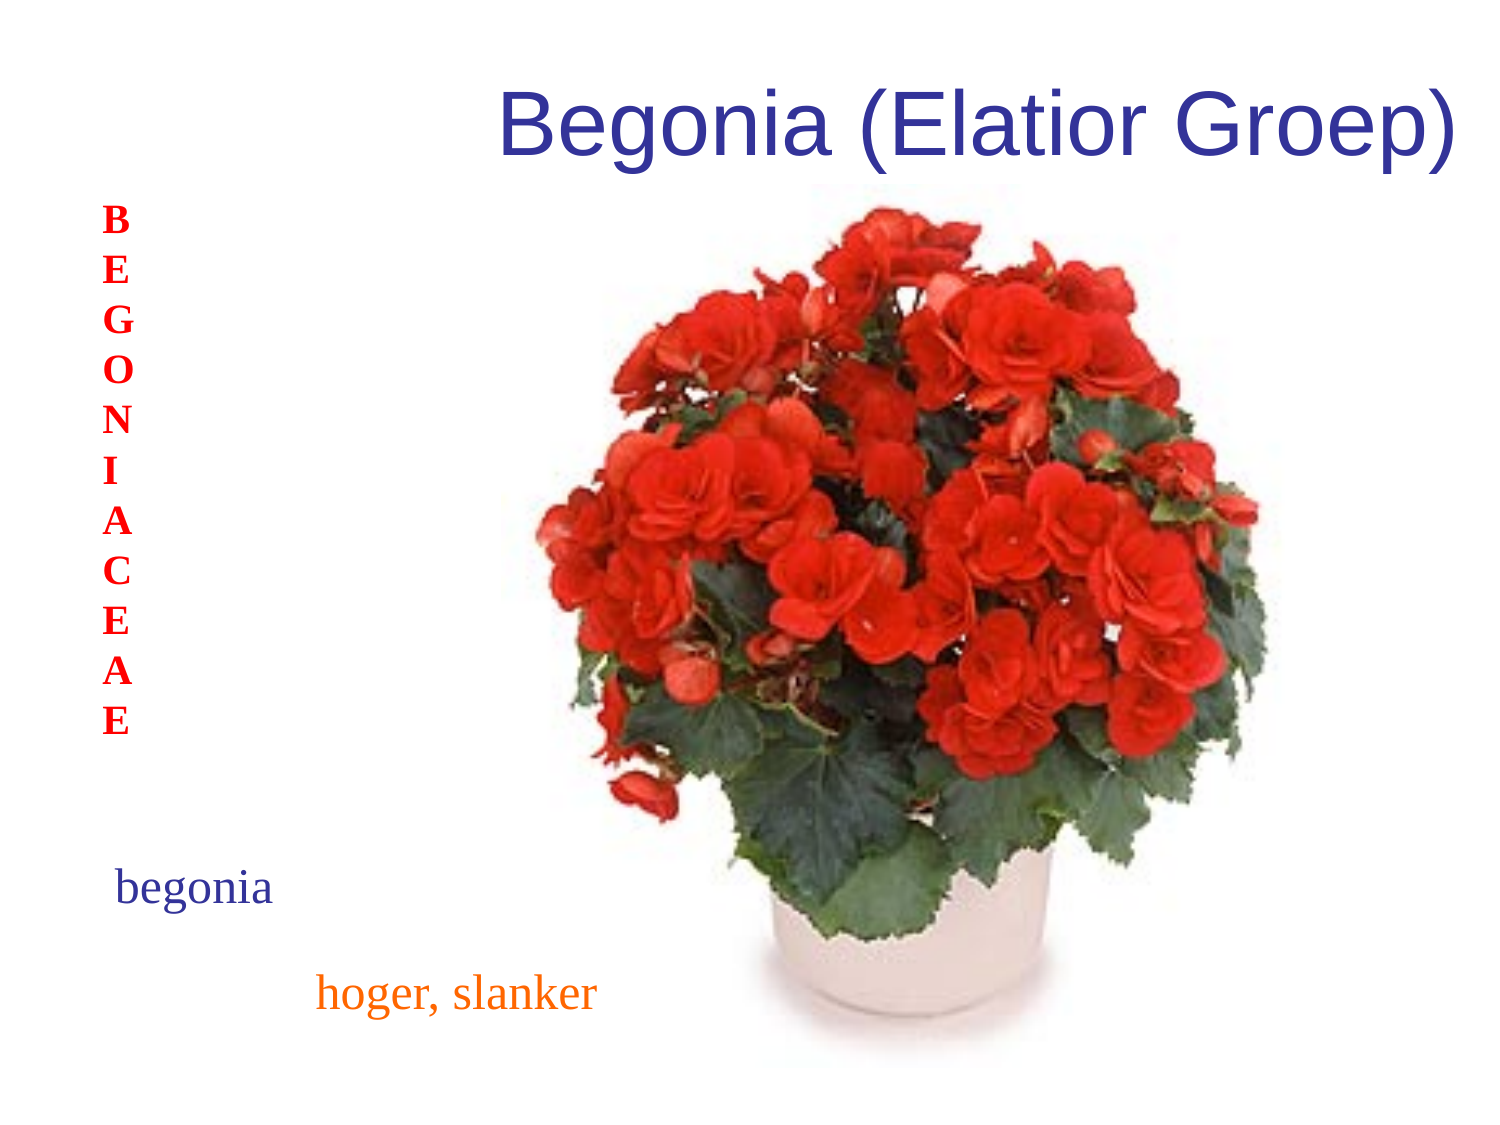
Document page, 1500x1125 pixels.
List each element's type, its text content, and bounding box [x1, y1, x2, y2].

title Begonia (Elatior Groep) [200, 24, 1475, 213]
picture [501, 184, 1311, 1068]
text_box BEGONIACEAE [87, 184, 150, 750]
text_box begonia [100, 846, 496, 921]
text_box hoger, slanker [0, 952, 496, 1027]
